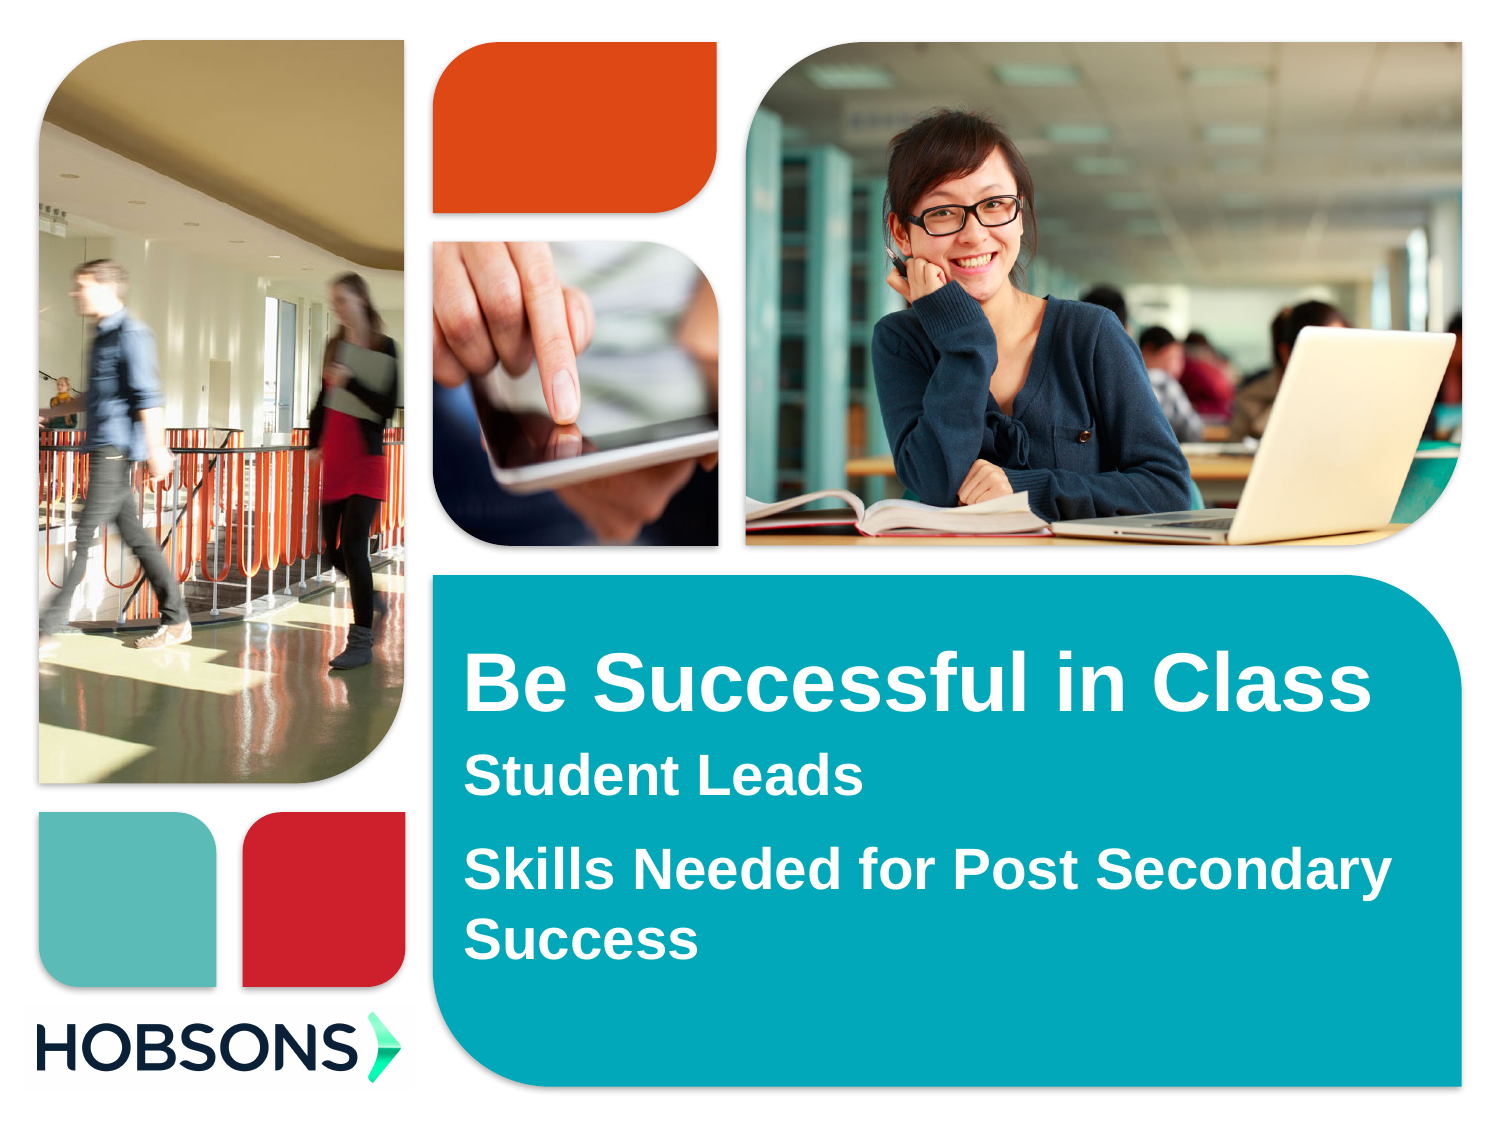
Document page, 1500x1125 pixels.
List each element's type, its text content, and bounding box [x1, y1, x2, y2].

text_box [744, 41, 1463, 547]
title Be Successful in Class [462, 586, 1448, 728]
text_box [431, 240, 720, 547]
list Student Leads Skills Needed for Post Secondary Success [463, 912, 1428, 972]
picture [23, 1004, 415, 1091]
text_box [38, 39, 405, 785]
